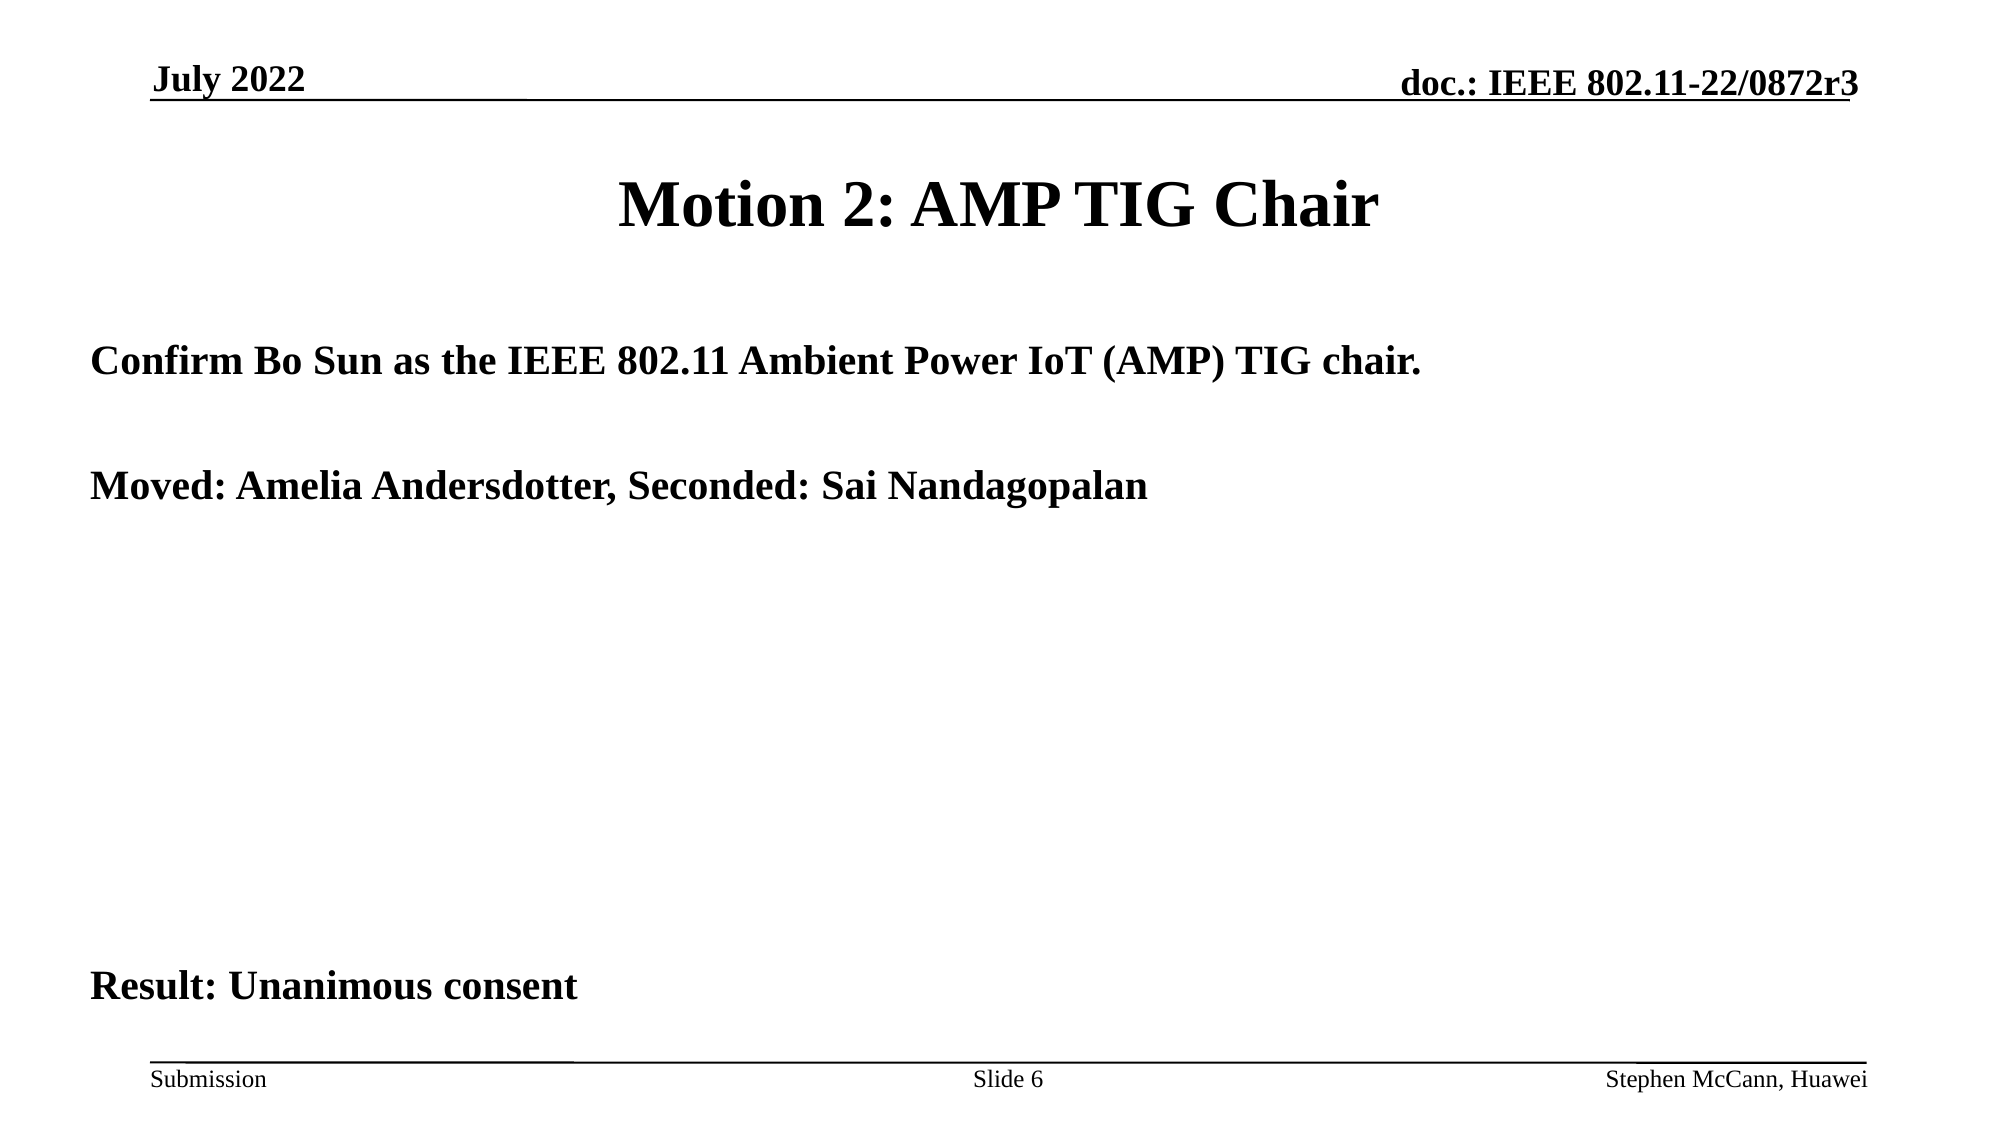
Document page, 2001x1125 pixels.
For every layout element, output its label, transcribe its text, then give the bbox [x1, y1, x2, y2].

slide_number Slide 6 [950, 1061, 1067, 1123]
title Motion 2: AMP TIG Chair [149, 112, 1850, 288]
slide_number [152, 54, 563, 100]
list Confirm Bo Sun as the IEEE 802.11 Ambient Power IoT (AMP) TIG chair. Moved: Amelia Andersdotter, Seconded: Sai Nandagopalan Result: Unanimous consent [74, 324, 1938, 1063]
footer Stephen McCann, Huawei [1171, 1061, 1869, 1093]
